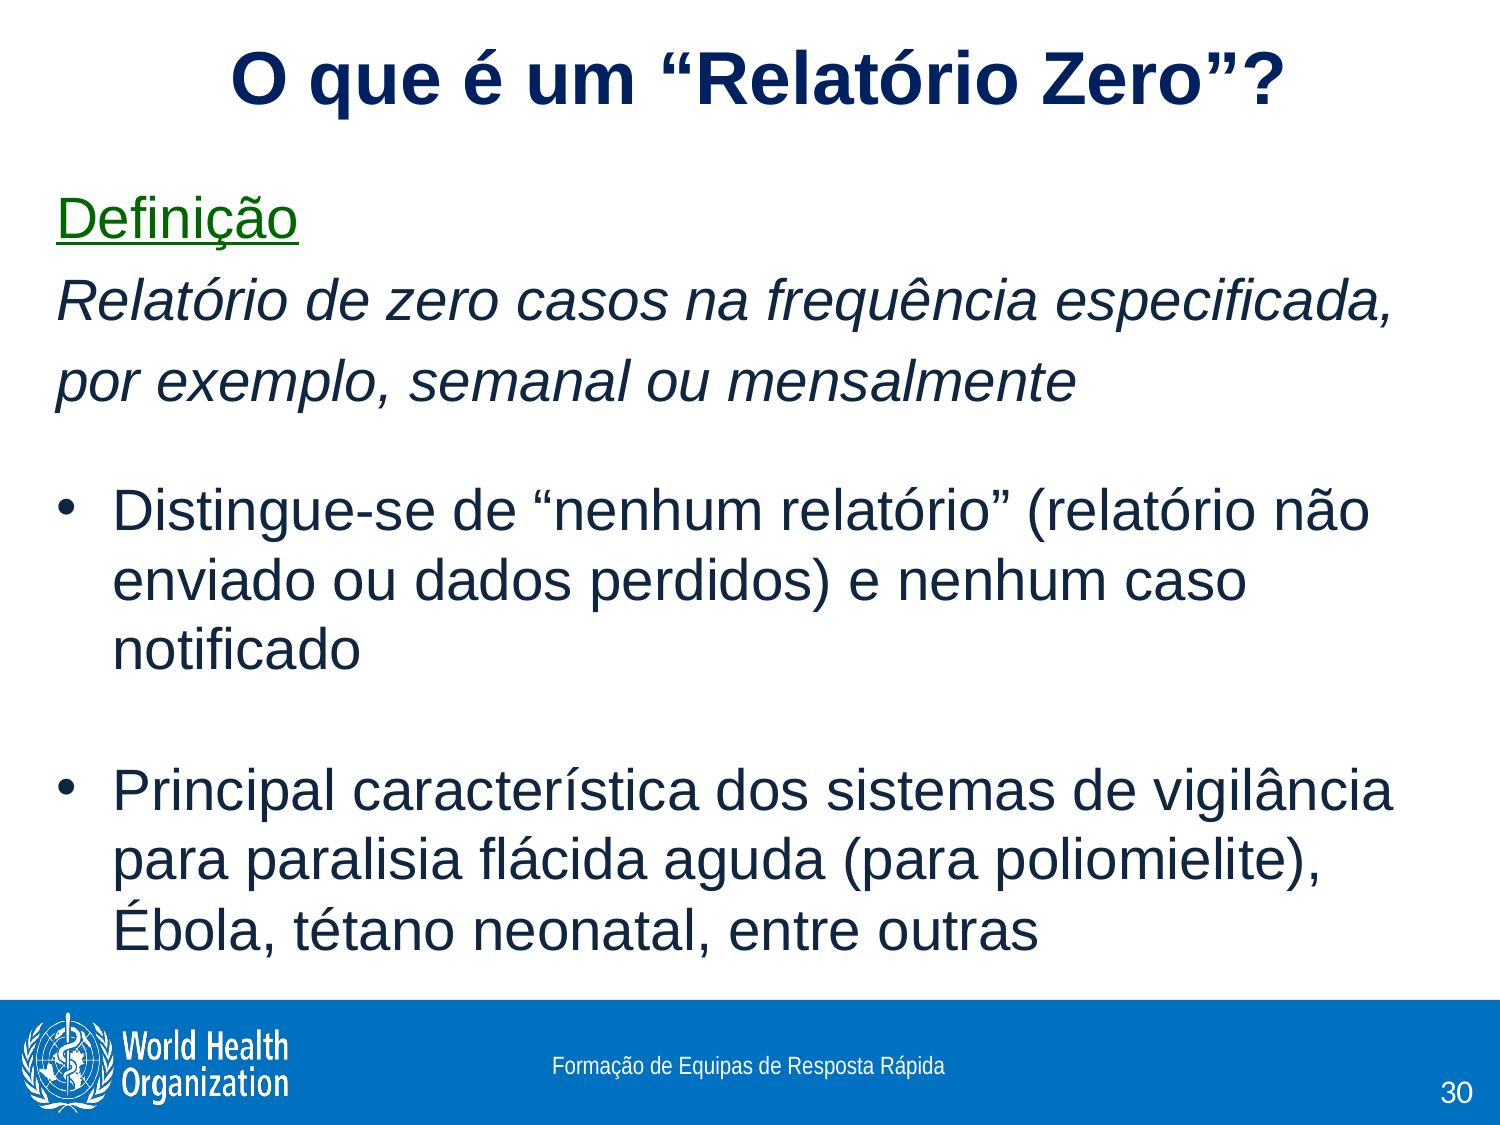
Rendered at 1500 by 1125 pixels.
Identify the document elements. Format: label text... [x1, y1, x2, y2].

text_box O que é um “Relatório Zero”? [70, 0, 1447, 149]
text_box Definição Relatório de zero casos na frequência especificada, por exemplo, semanal ou mensalmente Distingue-se de “nenhum relatório” (relatório não enviado ou dados perdidos) e nenhum caso notificado Principal característica dos sistemas de vigilância para paralisia flácida aguda (para poliomielite), Ébola, tétano neonatal, entre outras [41, 172, 1483, 988]
picture [21, 1012, 288, 1113]
